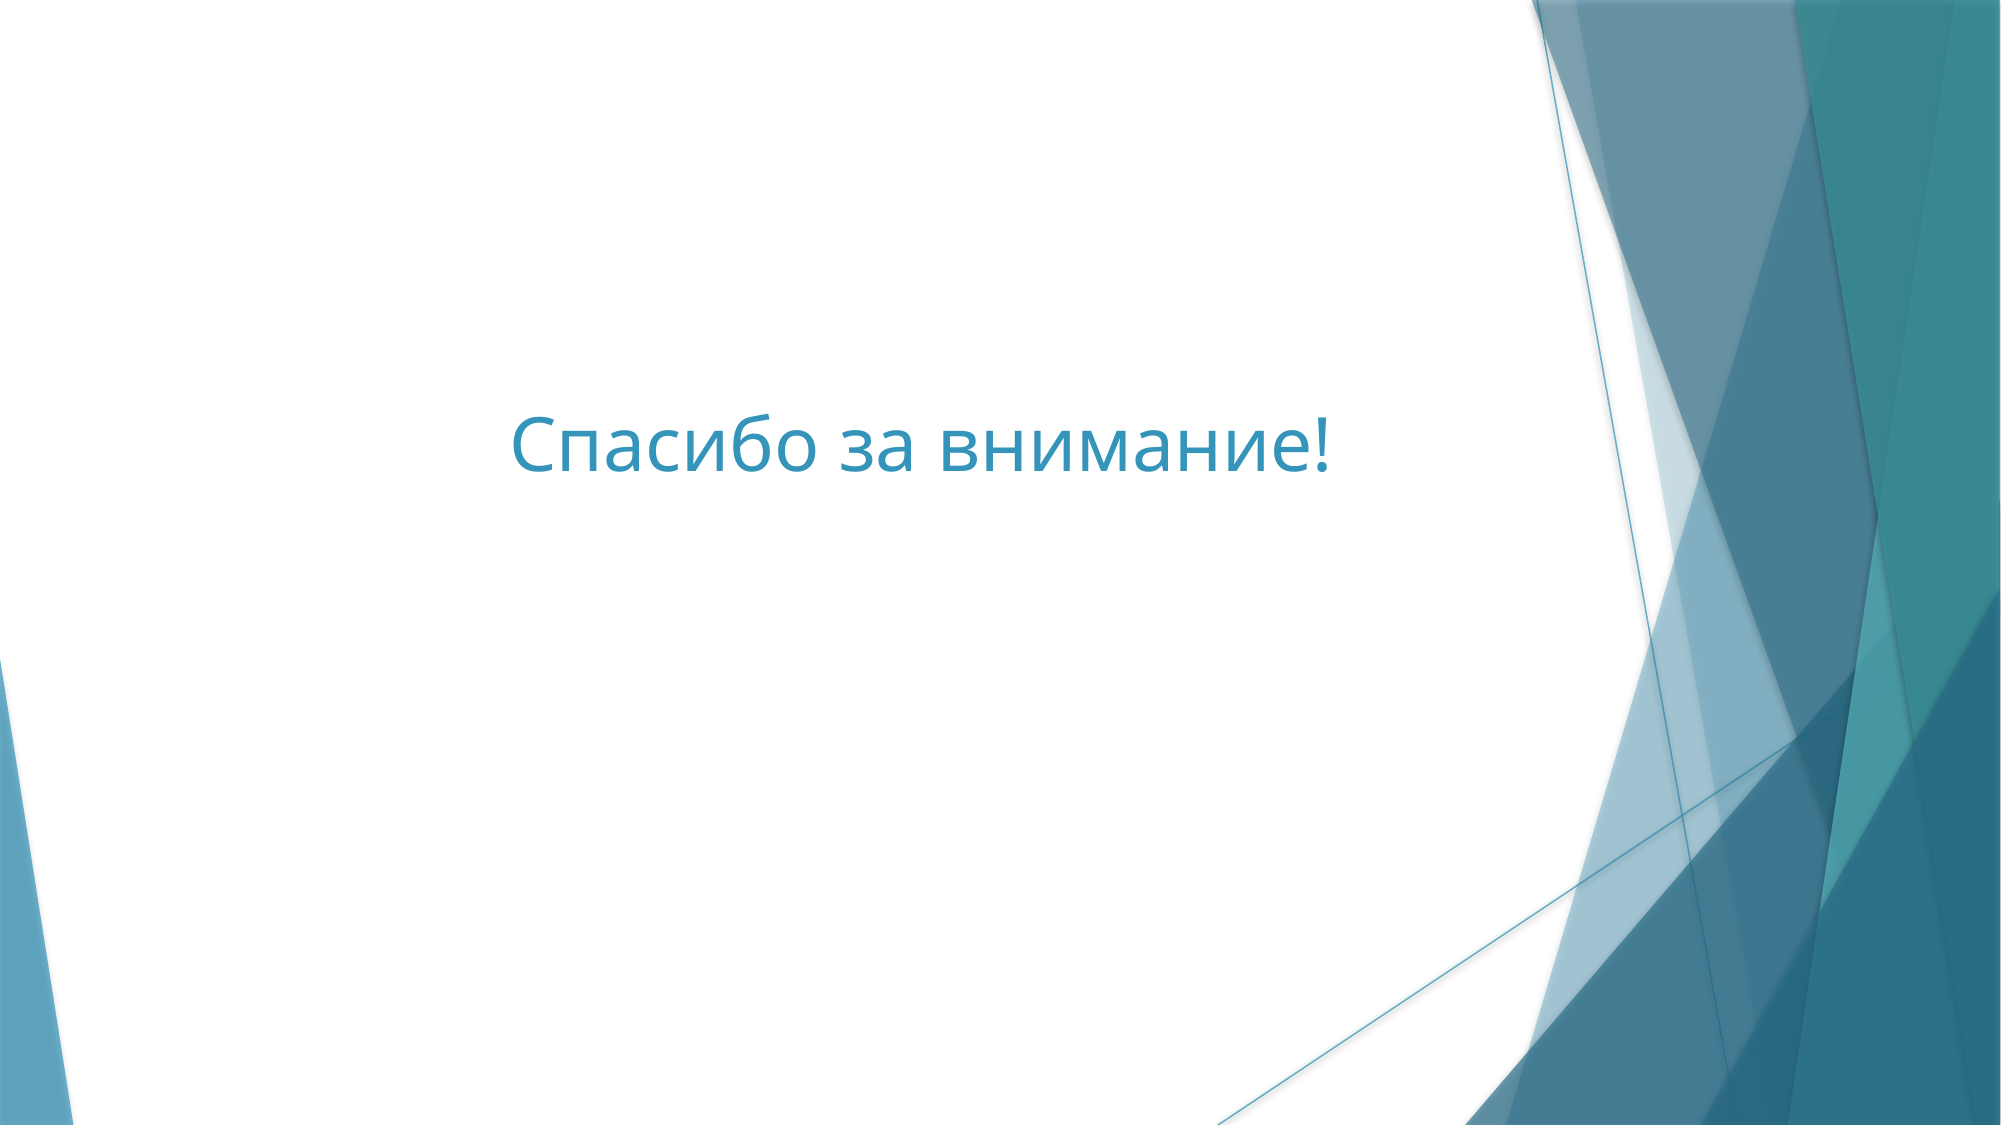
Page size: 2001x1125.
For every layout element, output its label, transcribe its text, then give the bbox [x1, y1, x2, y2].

title Спасибо за внимание! [494, 389, 2000, 956]
